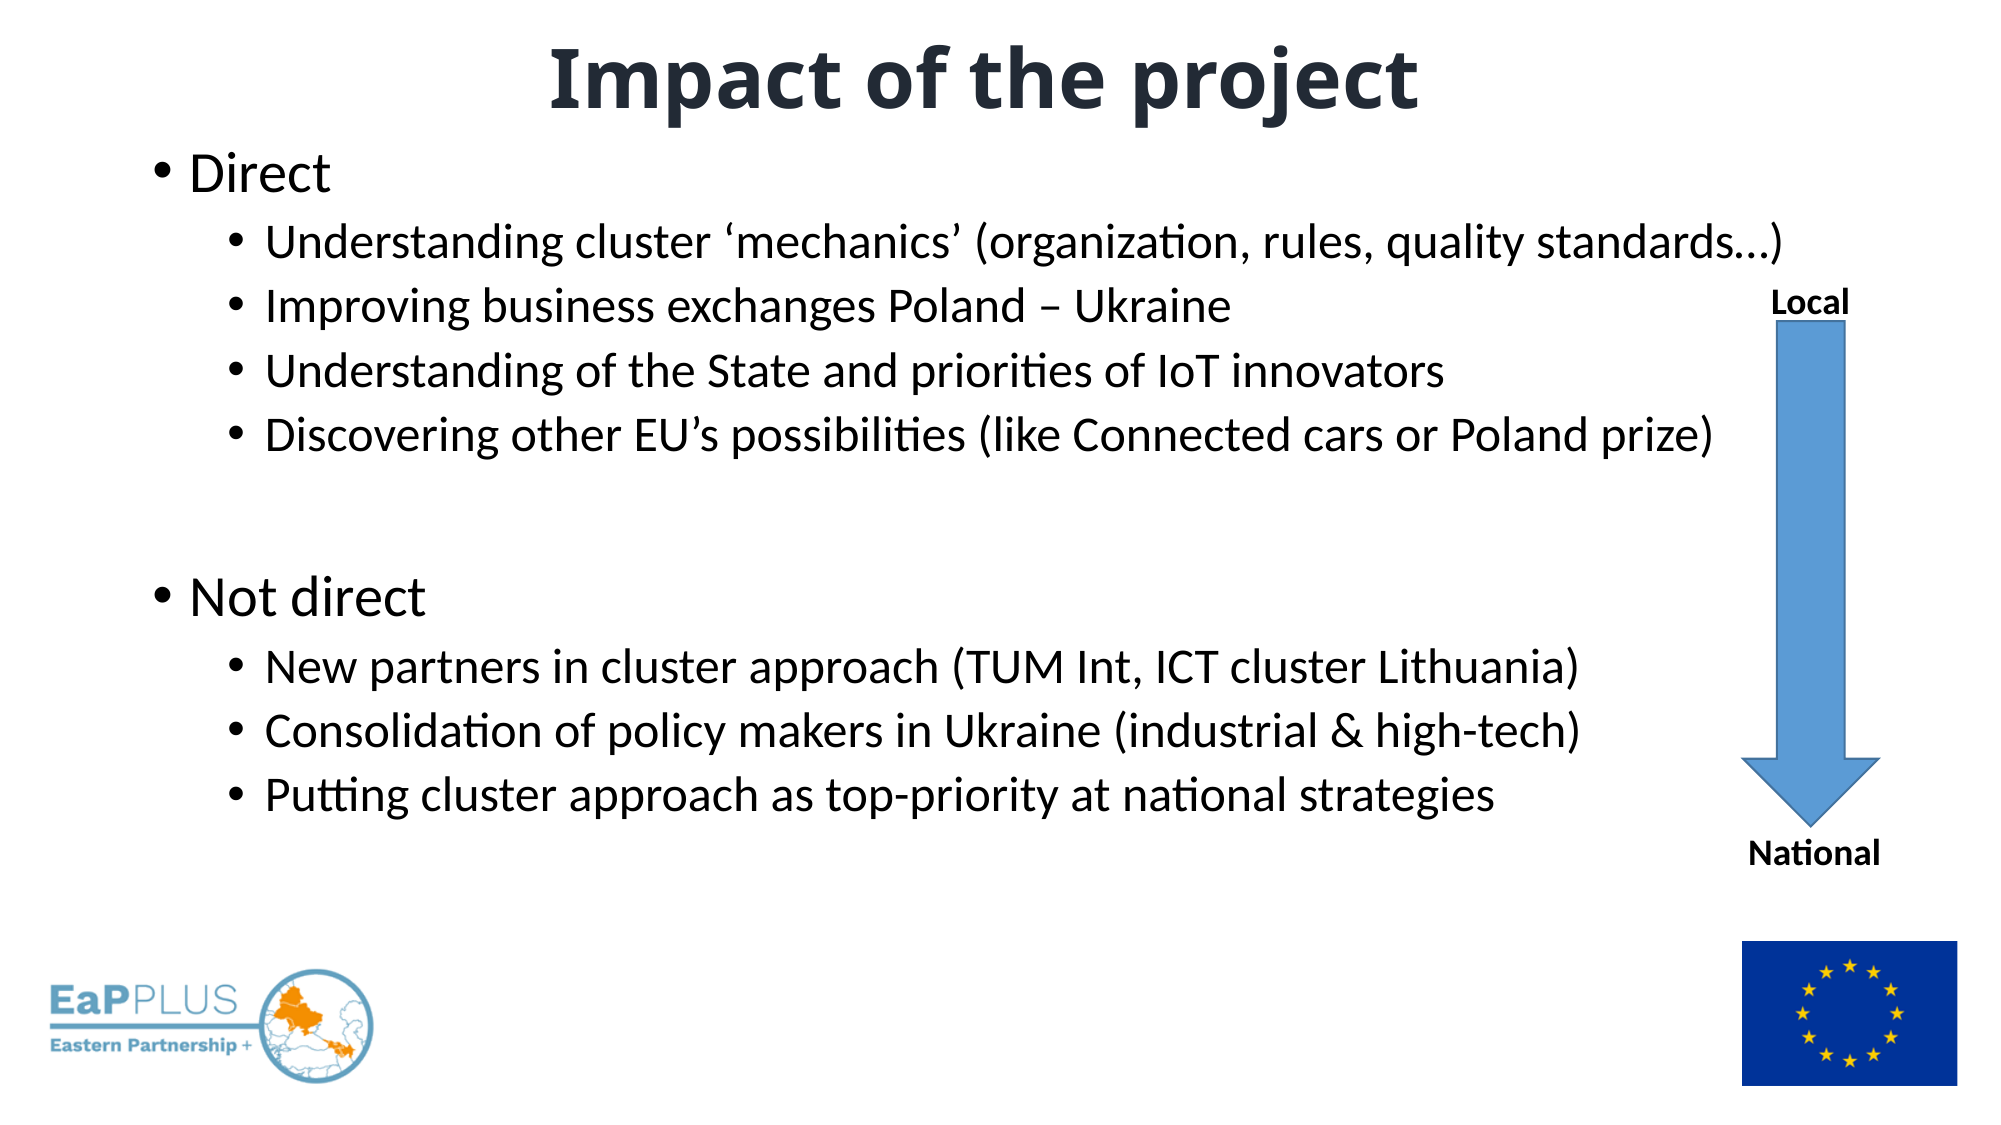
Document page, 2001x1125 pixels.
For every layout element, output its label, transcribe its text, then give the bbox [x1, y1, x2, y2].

text_box Local [1756, 269, 1865, 330]
title Impact of the project [122, 29, 1848, 135]
picture [1742, 941, 1958, 1086]
text_box National [1733, 820, 1897, 881]
text_box [1740, 330, 1881, 820]
list Direct Understanding cluster ‘mechanics’ (organization, rules, quality standards…) Improving business exchanges Poland – Ukraine Understanding of the State and priorities of IoT innovators Discovering other EU’s possibilities (like Connected cars or Poland prize) Not direct New partners in cluster approach (TUM Int, ICT cluster Lithuania) Consolidation of policy makers in Ukraine (industrial & high-tech) Putting cluster approach as top-priority at national strategies [137, 134, 1955, 1014]
picture [0, 921, 423, 1125]
